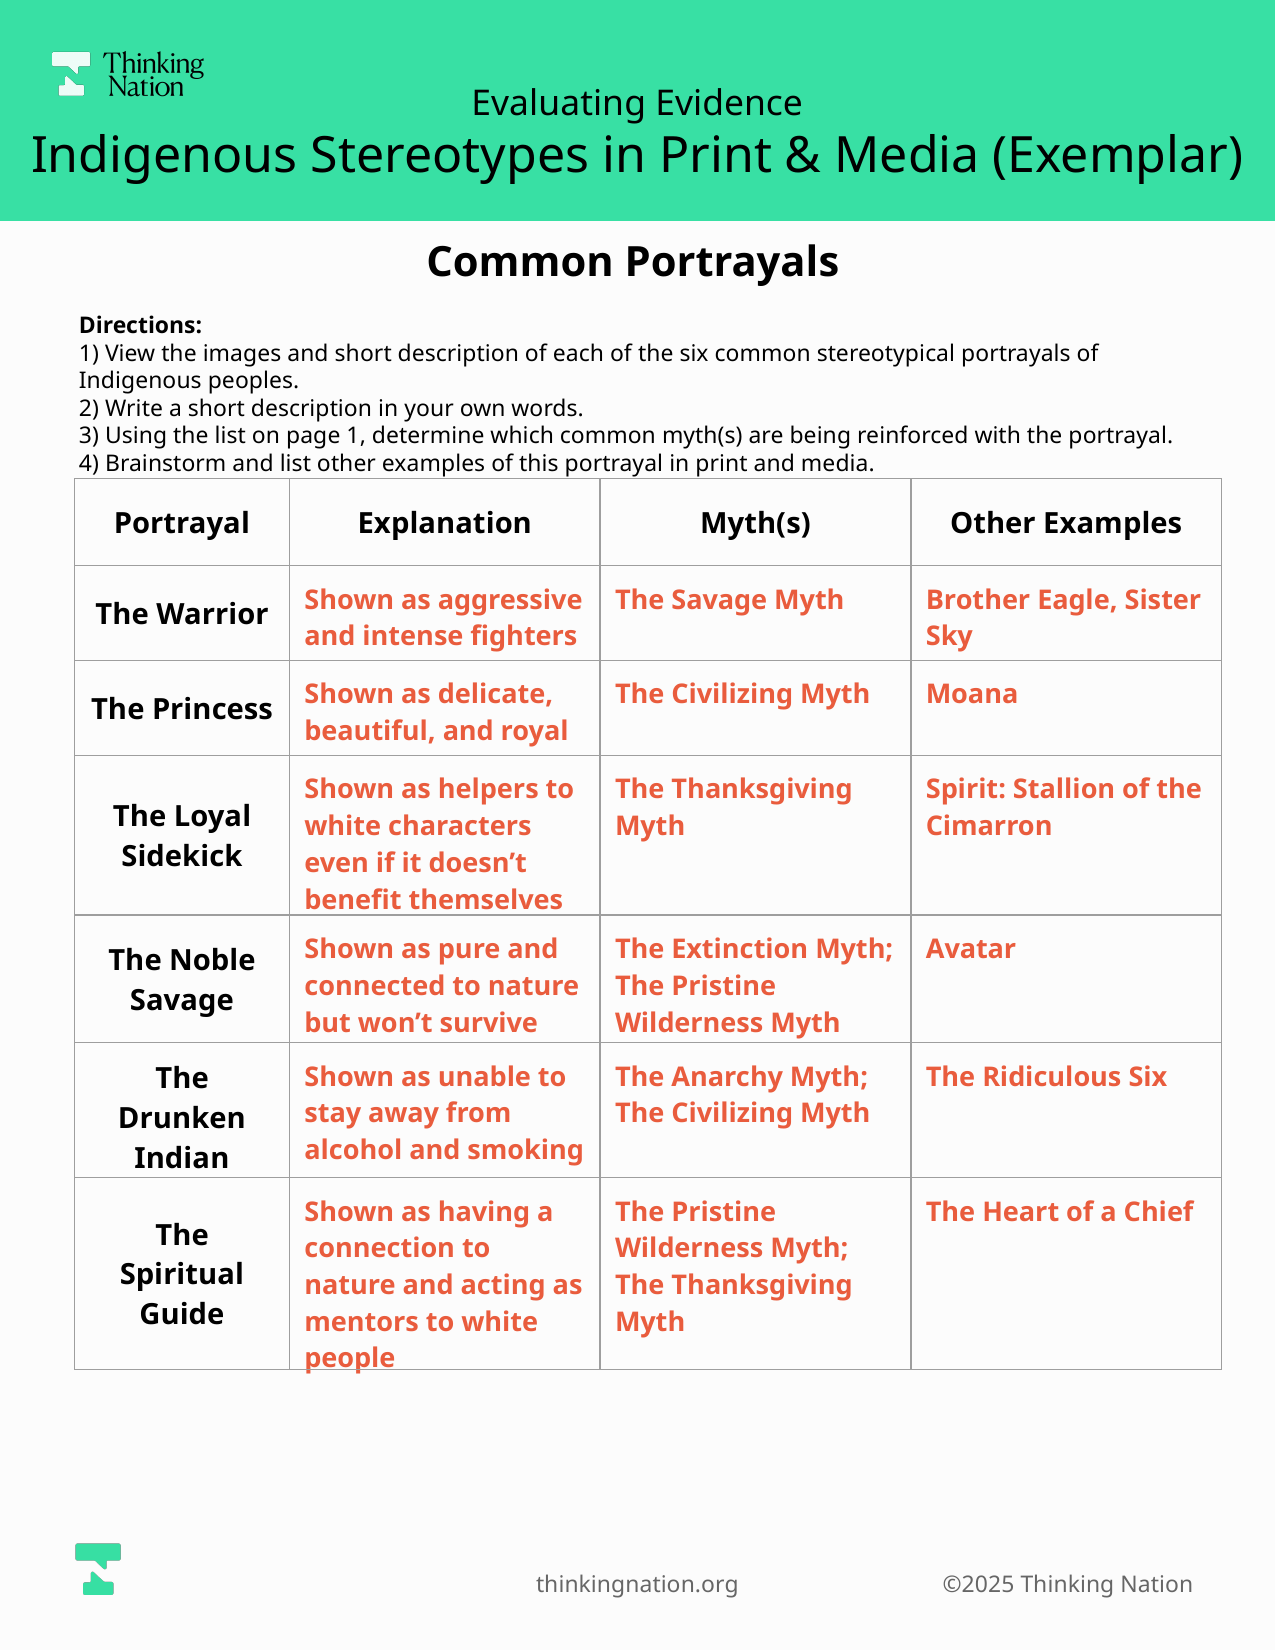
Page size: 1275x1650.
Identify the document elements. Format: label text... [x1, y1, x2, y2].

table_cell The Thanksgiving Myth [601, 756, 910, 914]
text_box thinkingnation.org [486, 1553, 789, 1605]
picture [35, 37, 210, 110]
table_cell Shown as pure and connected to nature but won’t survive [290, 916, 599, 1042]
table_cell Shown as helpers to white characters even if it doesn’t benefit themselves [290, 756, 599, 914]
text_box Evaluating Evidence Indigenous Stereotypes in Print & Media (Exemplar) [0, 0, 1275, 221]
table_cell Shown as delicate, beautiful, and royal [290, 661, 599, 755]
table_cell The Extinction Myth; The Pristine Wilderness Myth [601, 916, 910, 1042]
table_header Myth(s) [601, 479, 910, 565]
table_header Portrayal [75, 479, 289, 565]
table_cell The Warrior [75, 566, 289, 660]
table_cell The Ridiculous Six [912, 1043, 1221, 1177]
table_cell The Loyal Sidekick [75, 756, 289, 914]
table_cell The Civilizing Myth [601, 661, 910, 755]
table_cell The Heart of a Chief [912, 1178, 1221, 1369]
table_cell Shown as having a connection to nature and acting as mentors to white people [290, 1178, 599, 1369]
text_box Directions: 1) View the images and short description of each of the six common stereotypical portrayals of Indigenous peoples. 2) Write a short description in your own words. 3) Using the list on page 1, determine which common myth(s) are being reinforced with the portrayal. 4) Brainstorm and list other examples of this portrayal in print and media. [64, 295, 1211, 491]
table_cell The Savage Myth [601, 566, 910, 660]
table_cell The Pristine Wilderness Myth; The Thanksgiving Myth [601, 1178, 910, 1369]
table_cell Shown as unable to stay away from alcohol and smoking [290, 1043, 599, 1177]
text_box Common Portrayals [67, 219, 1199, 292]
table_header Other Examples [912, 479, 1221, 565]
table_cell The Noble Savage [75, 916, 289, 1042]
table_cell Brother Eagle, Sister Sky [912, 566, 1221, 660]
table_cell Spirit: Stallion of the Cimarron [912, 756, 1221, 914]
text_box ©2025 Thinking Nation [907, 1553, 1210, 1605]
table_cell The Drunken Indian [75, 1043, 289, 1177]
picture [62, 1533, 134, 1605]
table_cell The Spiritual Guide [75, 1178, 289, 1369]
table_cell The Princess [75, 661, 289, 755]
table_cell Shown as aggressive and intense fighters [290, 566, 599, 660]
table_cell The Anarchy Myth; The Civilizing Myth [601, 1043, 910, 1177]
table_cell Moana [912, 661, 1221, 755]
table_cell Avatar [912, 916, 1221, 1042]
table_header Explanation [290, 479, 599, 565]
